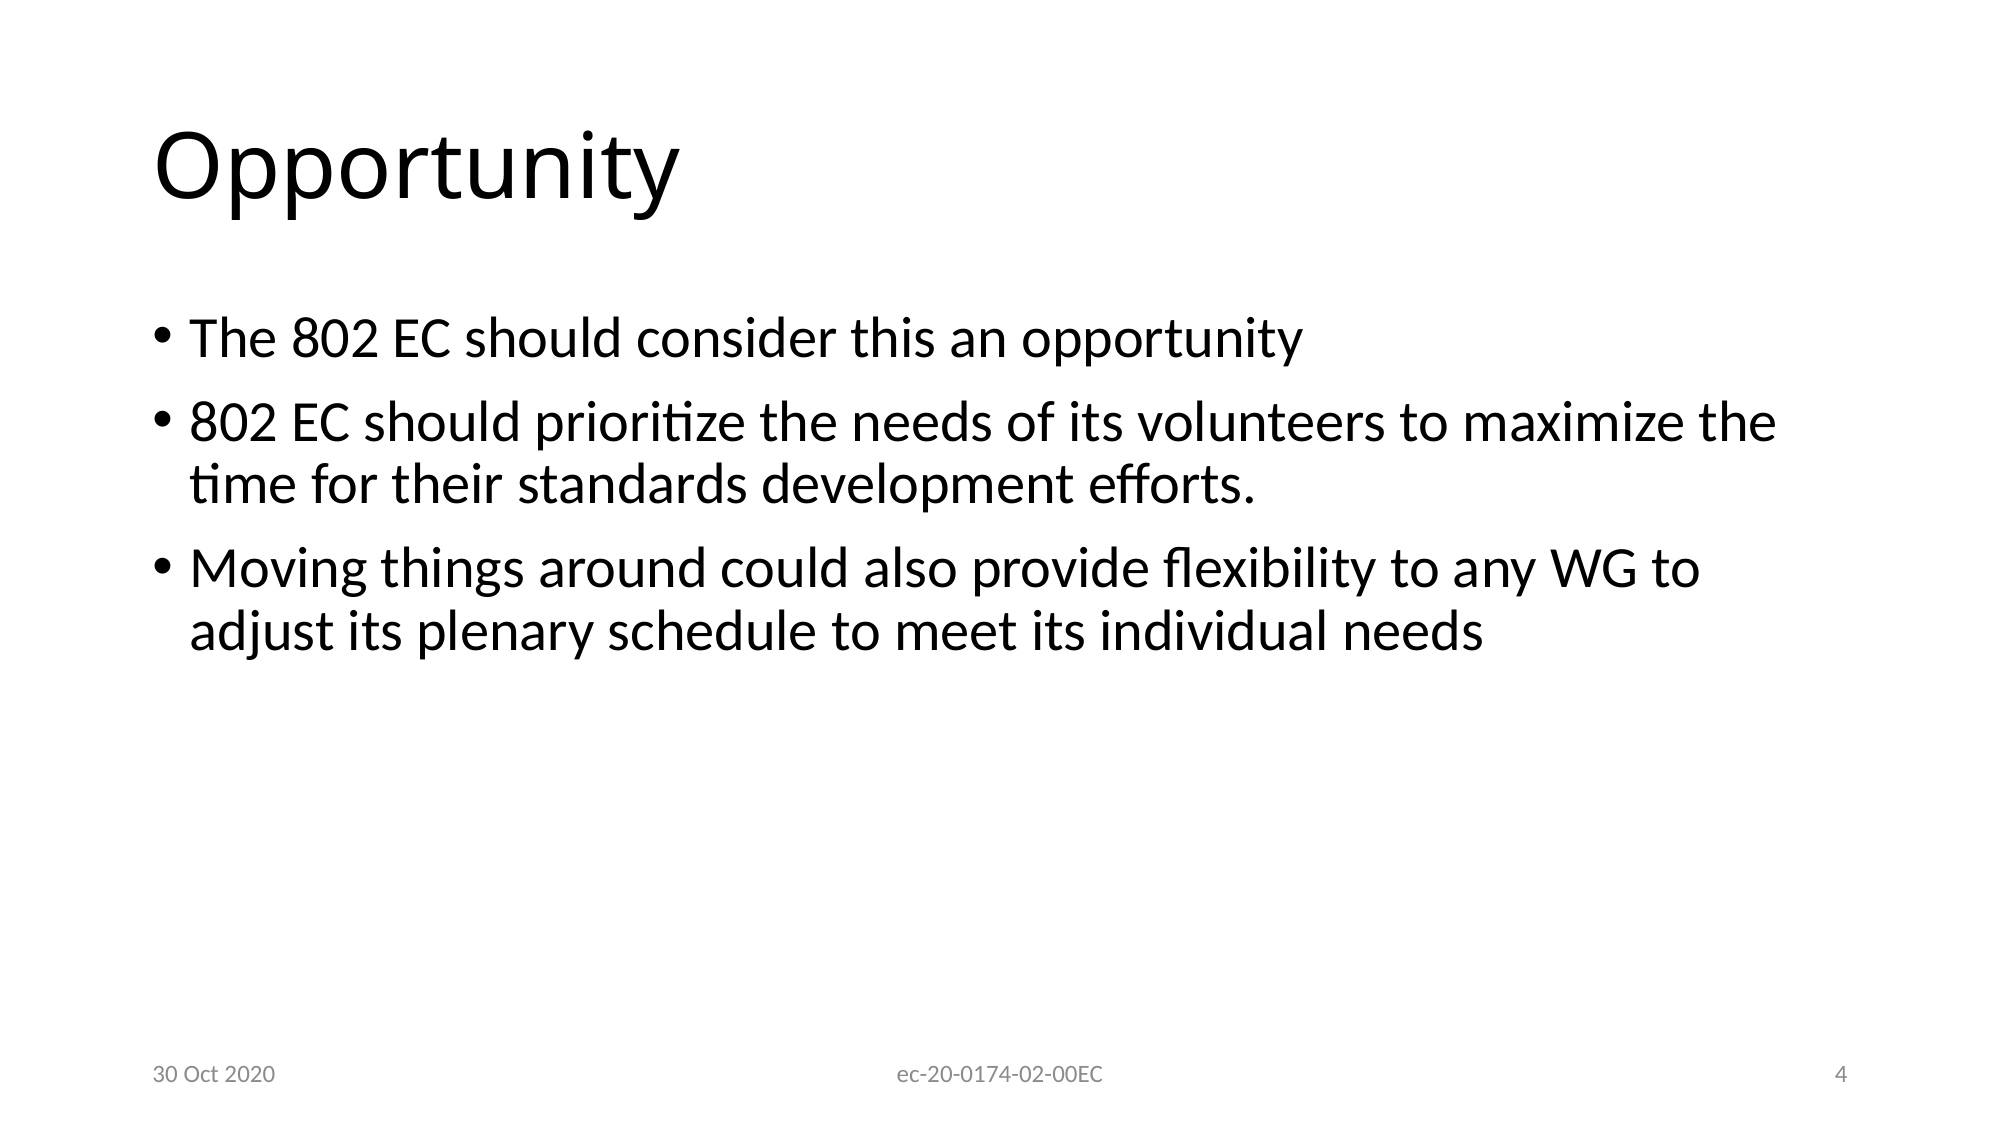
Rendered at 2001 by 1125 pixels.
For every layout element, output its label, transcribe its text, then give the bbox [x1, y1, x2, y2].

slide_number 4 [1412, 1042, 1863, 1103]
list The 802 EC should consider this an opportunity 802 EC should prioritize the needs of its volunteers to maximize the time for their standards development efforts. Moving things around could also provide flexibility to any WG to adjust its plenary schedule to meet its individual needs [137, 299, 1863, 1014]
title Opportunity [137, 59, 1863, 278]
footer ec-20-0174-02-00EC [662, 1042, 1338, 1103]
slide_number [137, 1042, 588, 1103]
